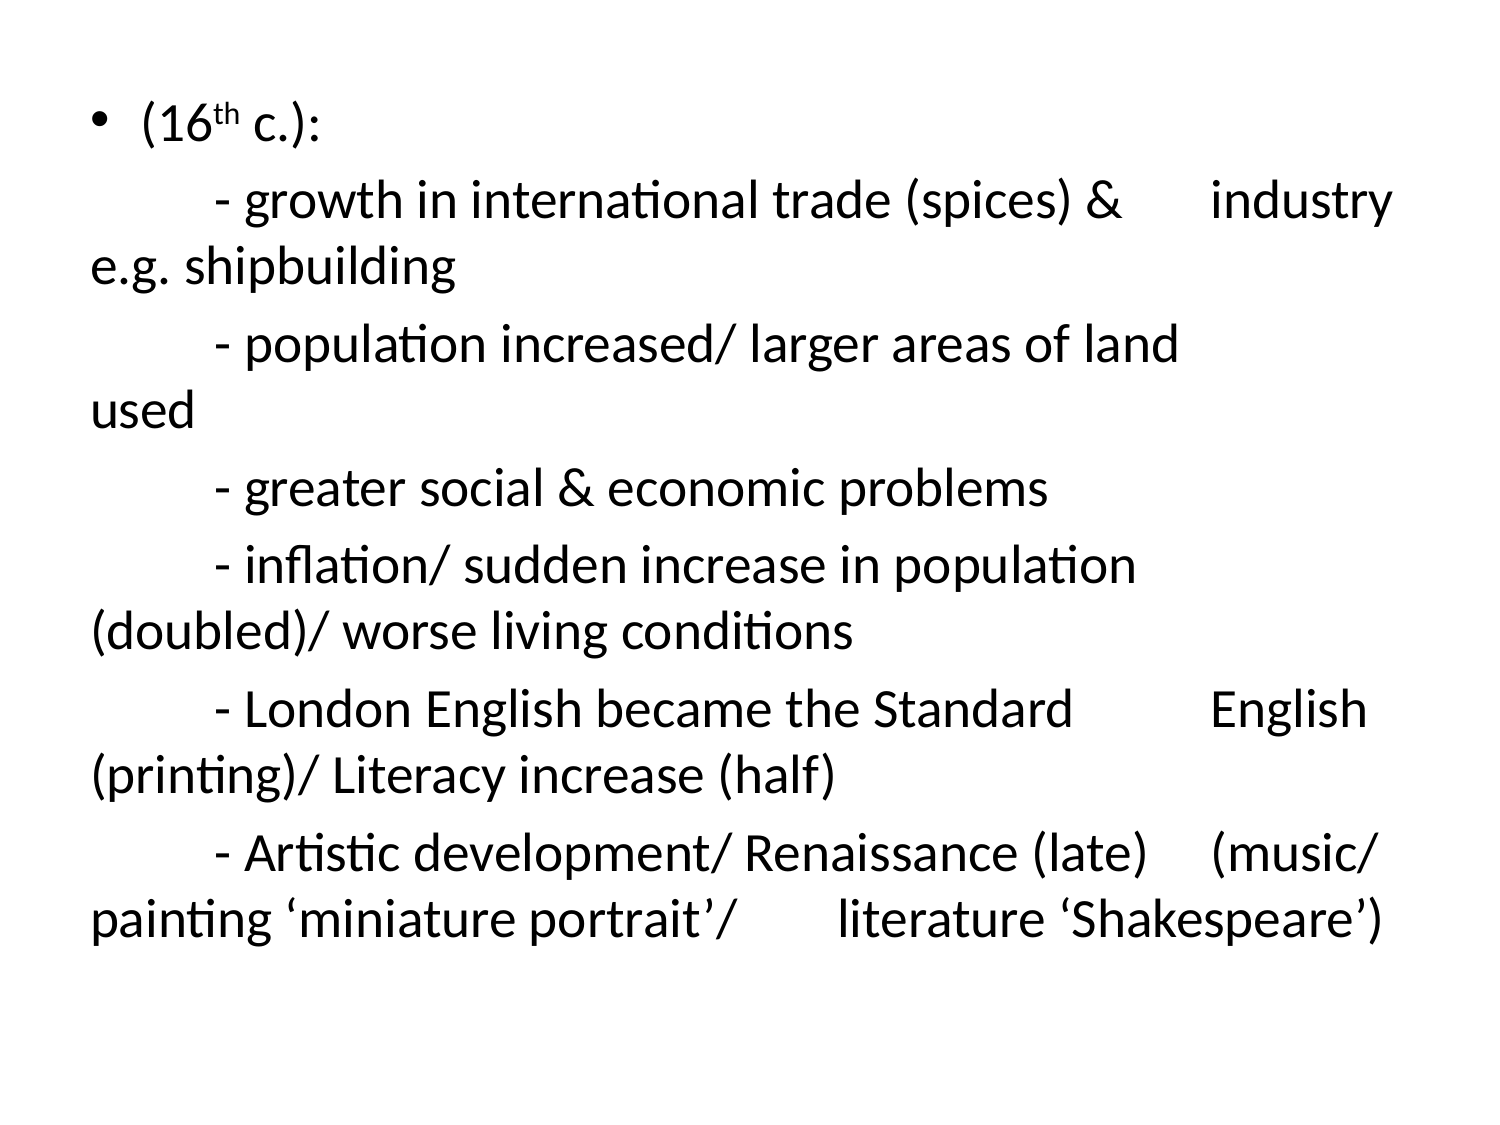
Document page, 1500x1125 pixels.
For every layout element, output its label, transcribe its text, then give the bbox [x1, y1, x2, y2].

list (16th c.): - growth in international trade (spices) & industry e.g. shipbuilding - population increased/ larger areas of land used - greater social & economic problems - inflation/ sudden increase in population (doubled)/ worse living conditions - London English became the Standard English (printing)/ Literacy increase (half) - Artistic development/ Renaissance (late) (music/ painting ‘miniature portrait’/ literature ‘Shakespeare’) [75, 78, 1425, 1005]
